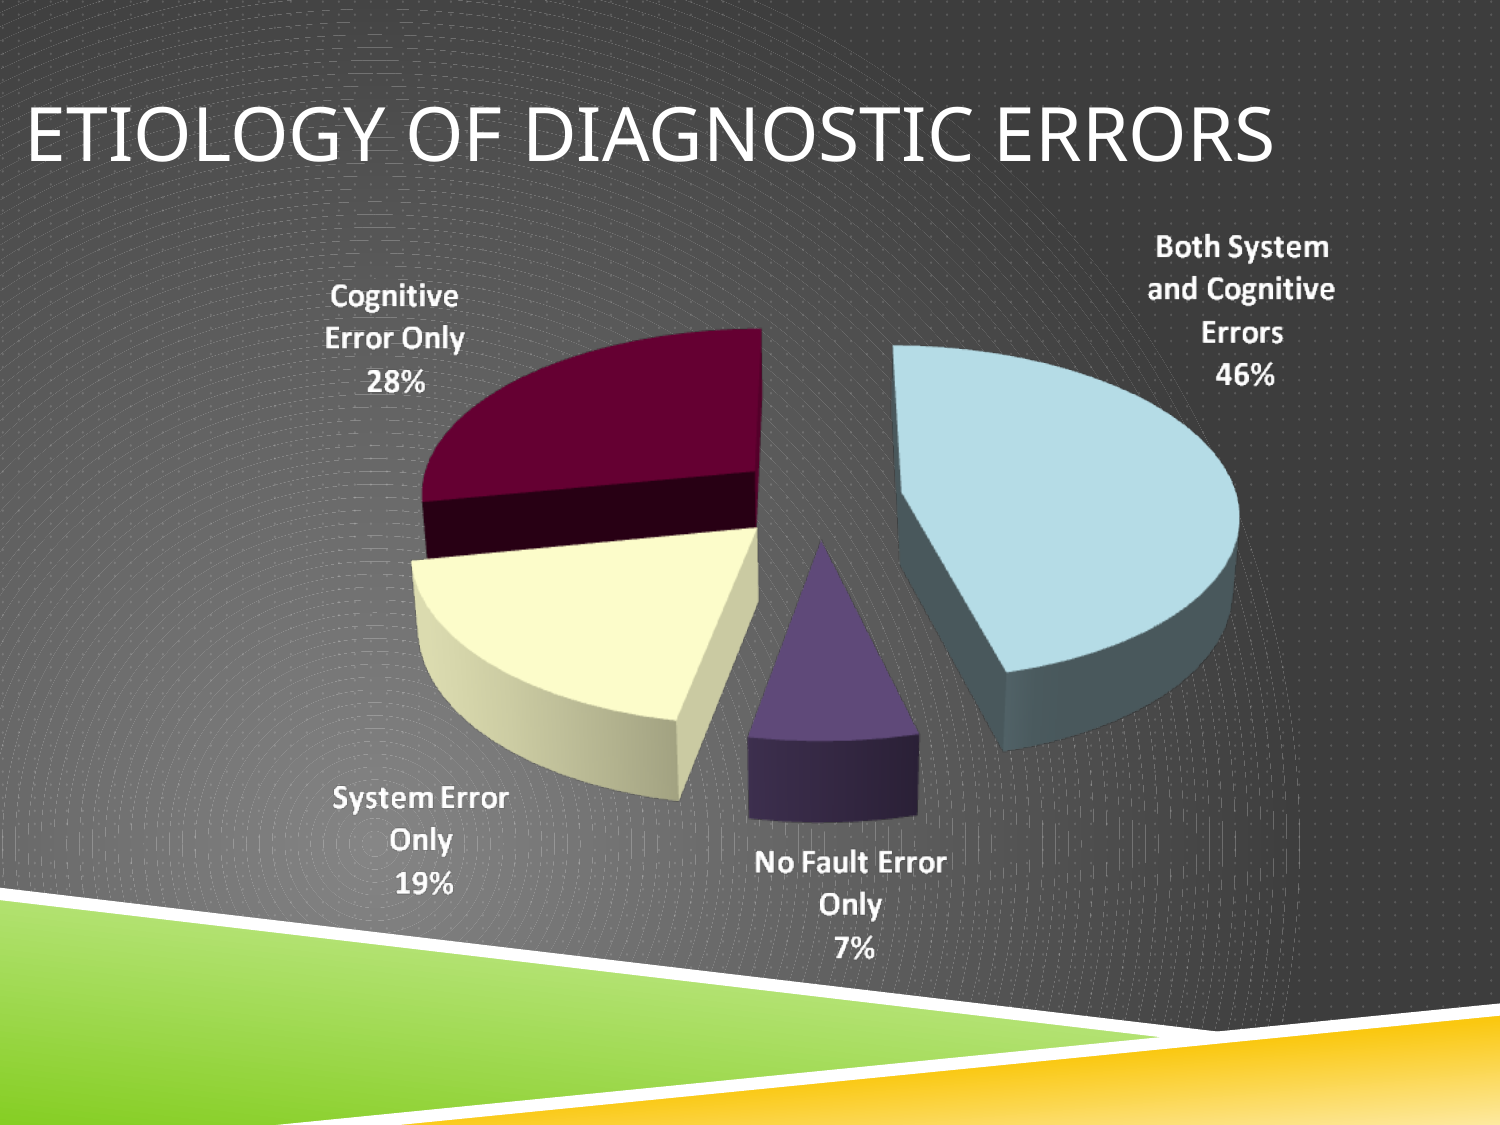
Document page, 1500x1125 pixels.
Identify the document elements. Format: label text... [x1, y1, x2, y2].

title ETIOLOGY OF DIAGNOSTIC ERRORS [24, 37, 1300, 225]
picture [287, 162, 1351, 1002]
